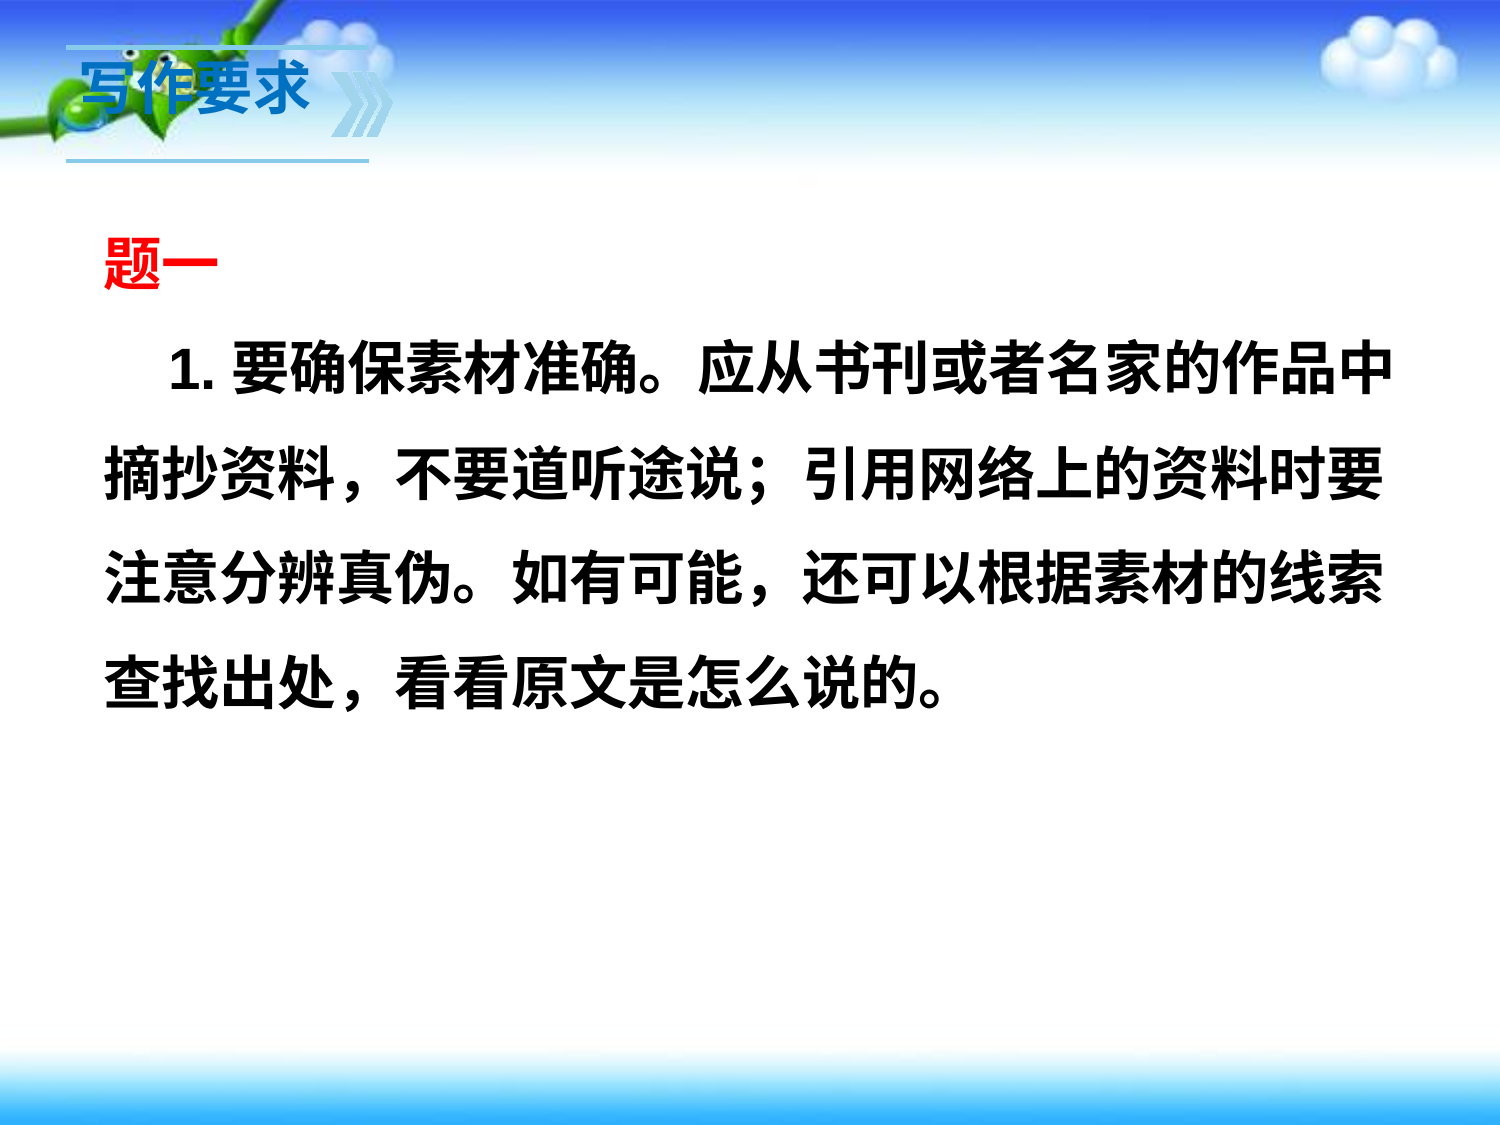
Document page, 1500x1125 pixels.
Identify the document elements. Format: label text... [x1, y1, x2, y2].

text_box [53, 43, 393, 164]
text_box 题一 1.要确保素材准确。应从书刊或者名家的作品中摘抄资料，不要道听途说；引用网络上的资料时要注意分辨真伪。如有可能，还可以根据素材的线索查找出处，看看原文是怎么说的。 [88, 184, 1436, 724]
picture [0, 0, 1500, 1125]
